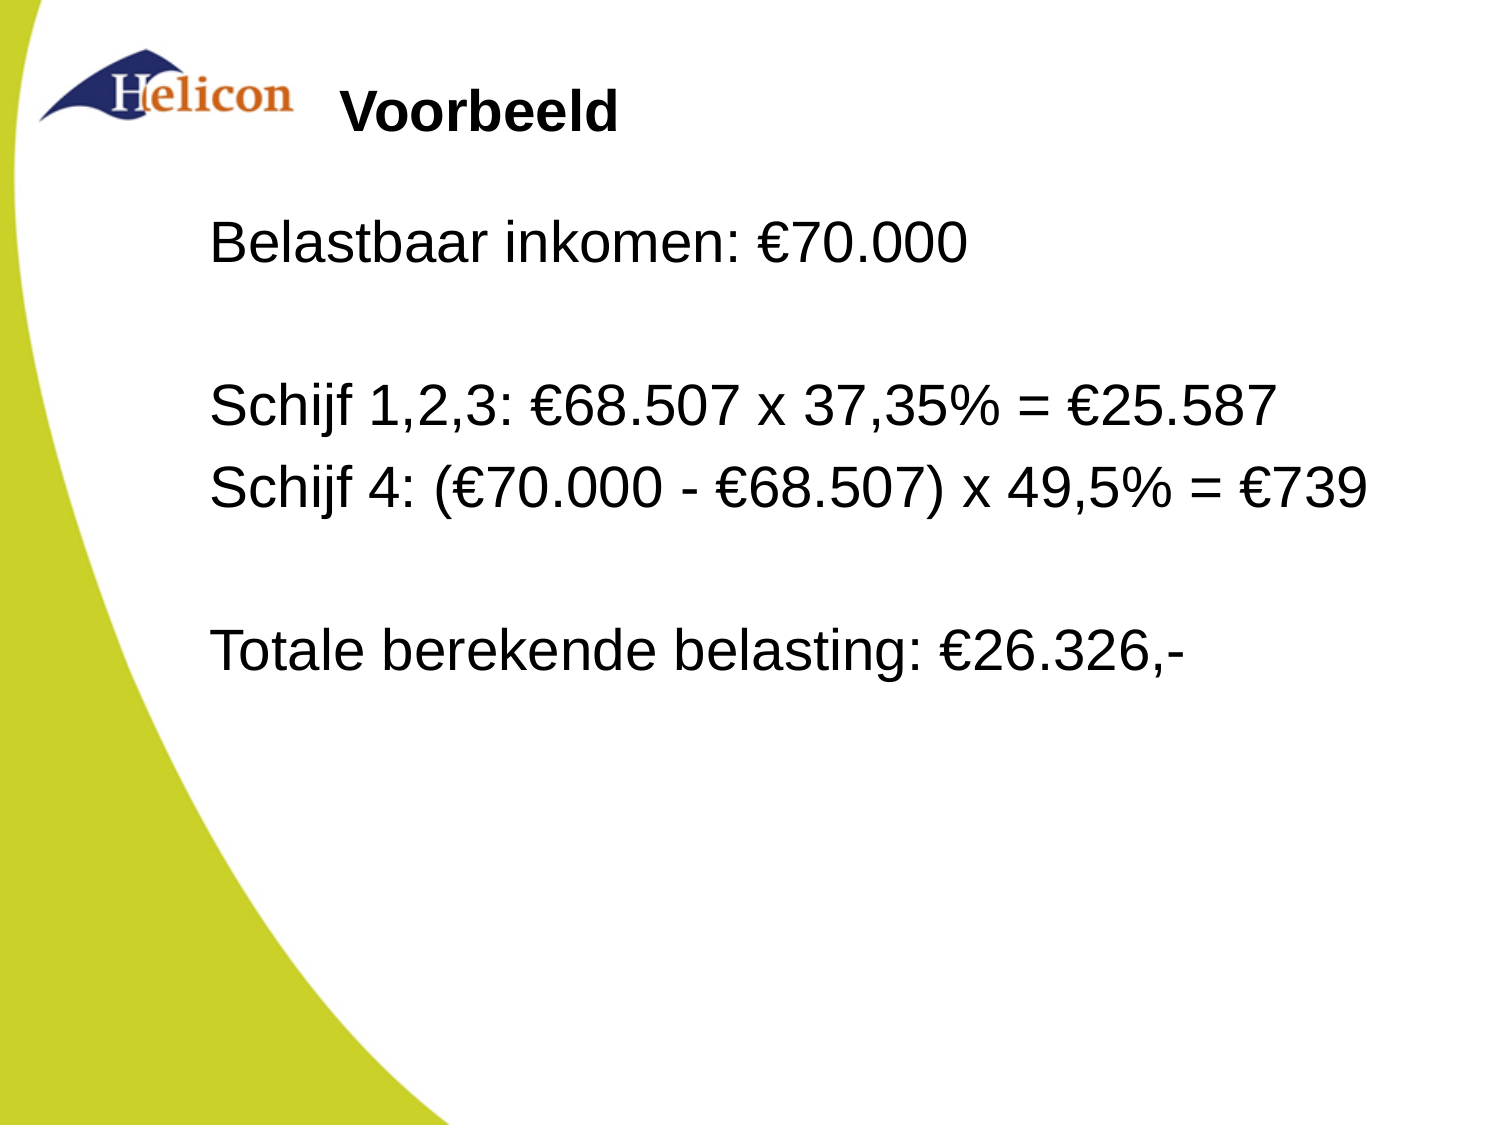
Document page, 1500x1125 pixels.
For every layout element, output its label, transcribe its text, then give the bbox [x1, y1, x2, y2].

title Voorbeeld [324, 54, 1415, 161]
picture [0, 0, 1500, 1125]
list Belastbaar inkomen: €70.000 Schijf 1,2,3: €68.507 x 37,35% = €25.587 Schijf 4: (€70.000 - €68.507) x 49,5% = €739 Totale berekende belasting: €26.326,- [194, 196, 1425, 1005]
